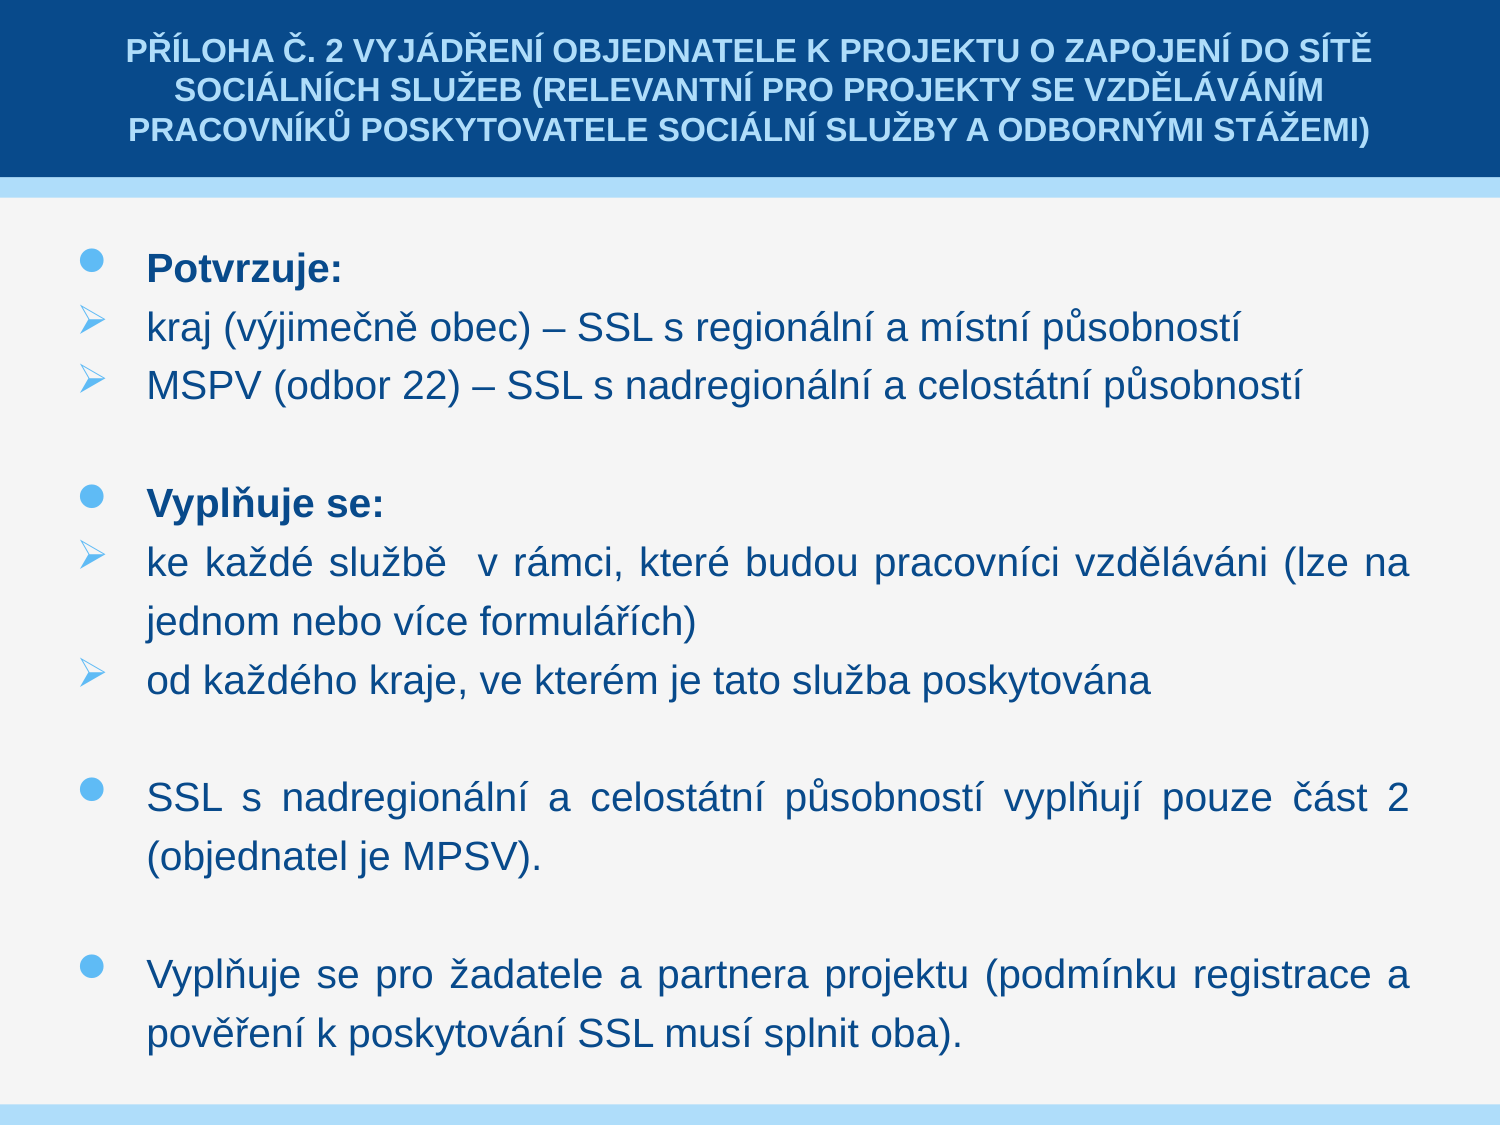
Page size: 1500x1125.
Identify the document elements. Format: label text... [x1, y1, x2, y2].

title Příloha č. 2 Vyjádření objednatele k projektu o zapojení do sítě sociálních služeb (relevantní pro projekty se vzděláváním pracovníků poskytovatele sociální služby a odbornými stážemi) [59, 0, 1441, 178]
list Potvrzuje: kraj (výjimečně obec) – SSL s regionální a místní působností MSPV (odbor 22) – SSL s nadregionální a celostátní působností Vyplňuje se: ke každé službě v rámci, které budou pracovníci vzděláváni (lze na jednom nebo více formulářích) od každého kraje, ve kterém je tato služba poskytována SSL s nadregionální a celostátní působností vyplňují pouze část 2 (objednatel je MPSV). Vyplňuje se pro žadatele a partnera projektu (podmínku registrace a pověření k poskytování SSL musí splnit oba). [76, 231, 1412, 1059]
